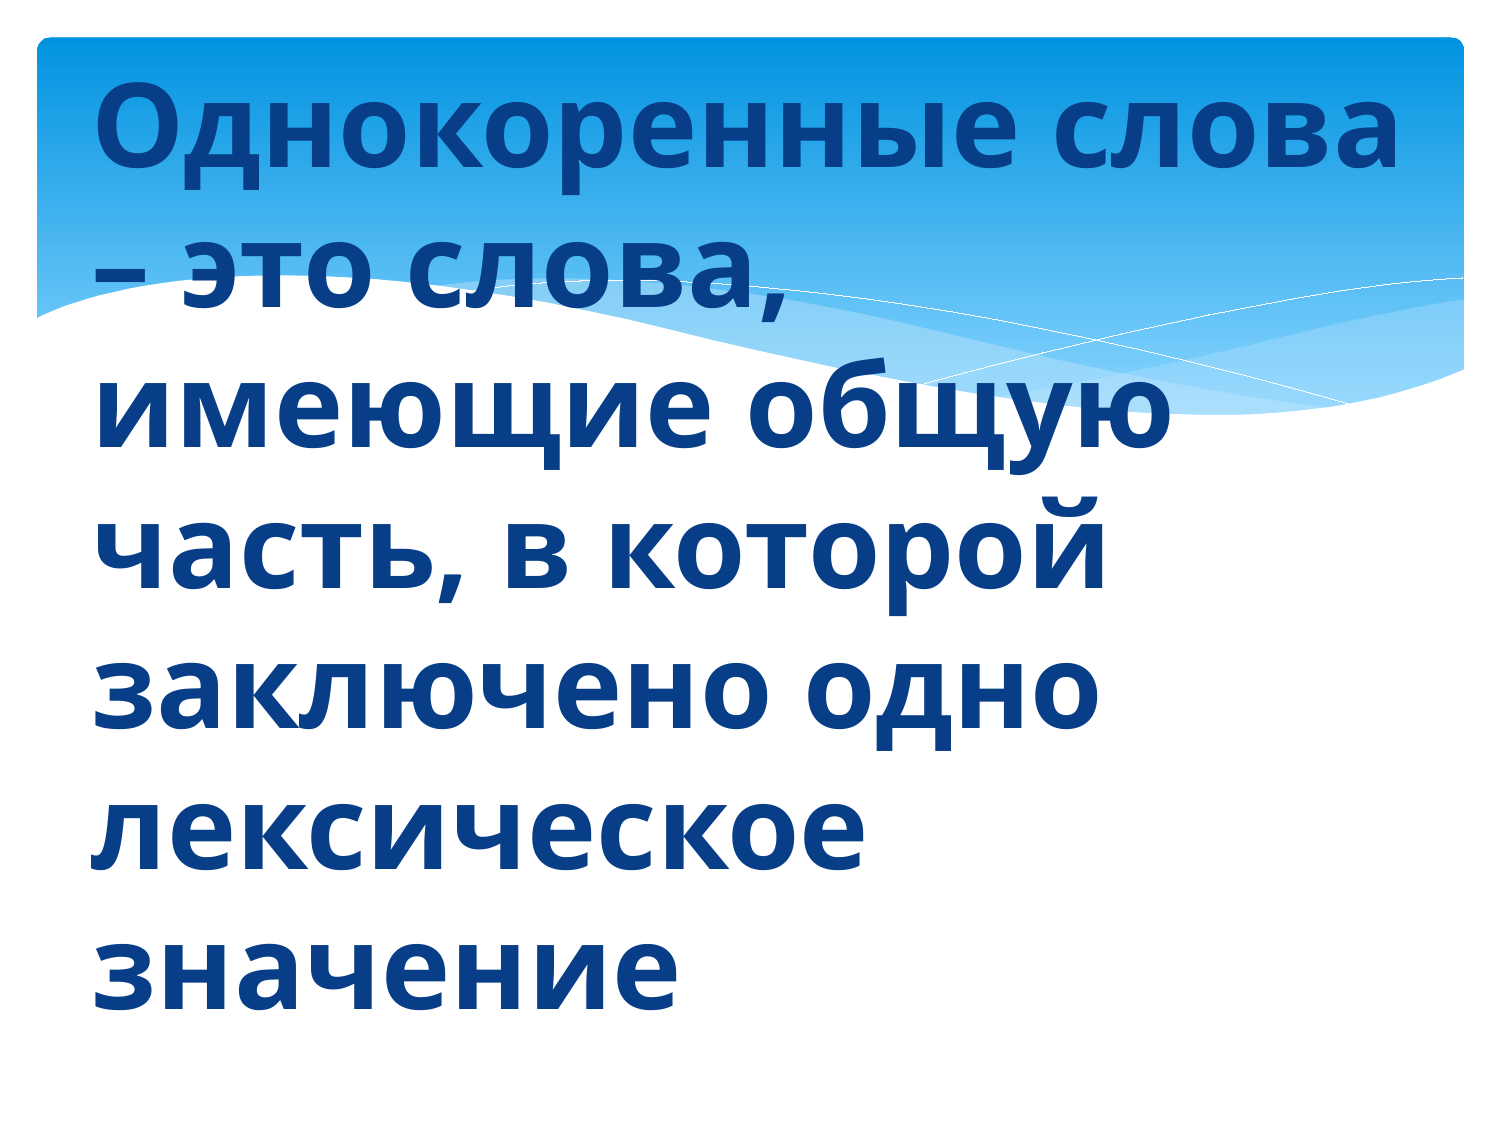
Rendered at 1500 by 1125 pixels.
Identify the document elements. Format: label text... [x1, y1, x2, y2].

list Однокоренные слова – это слова, имеющие общую часть, в которой заключено одно лексическое значение [76, 42, 1459, 1047]
